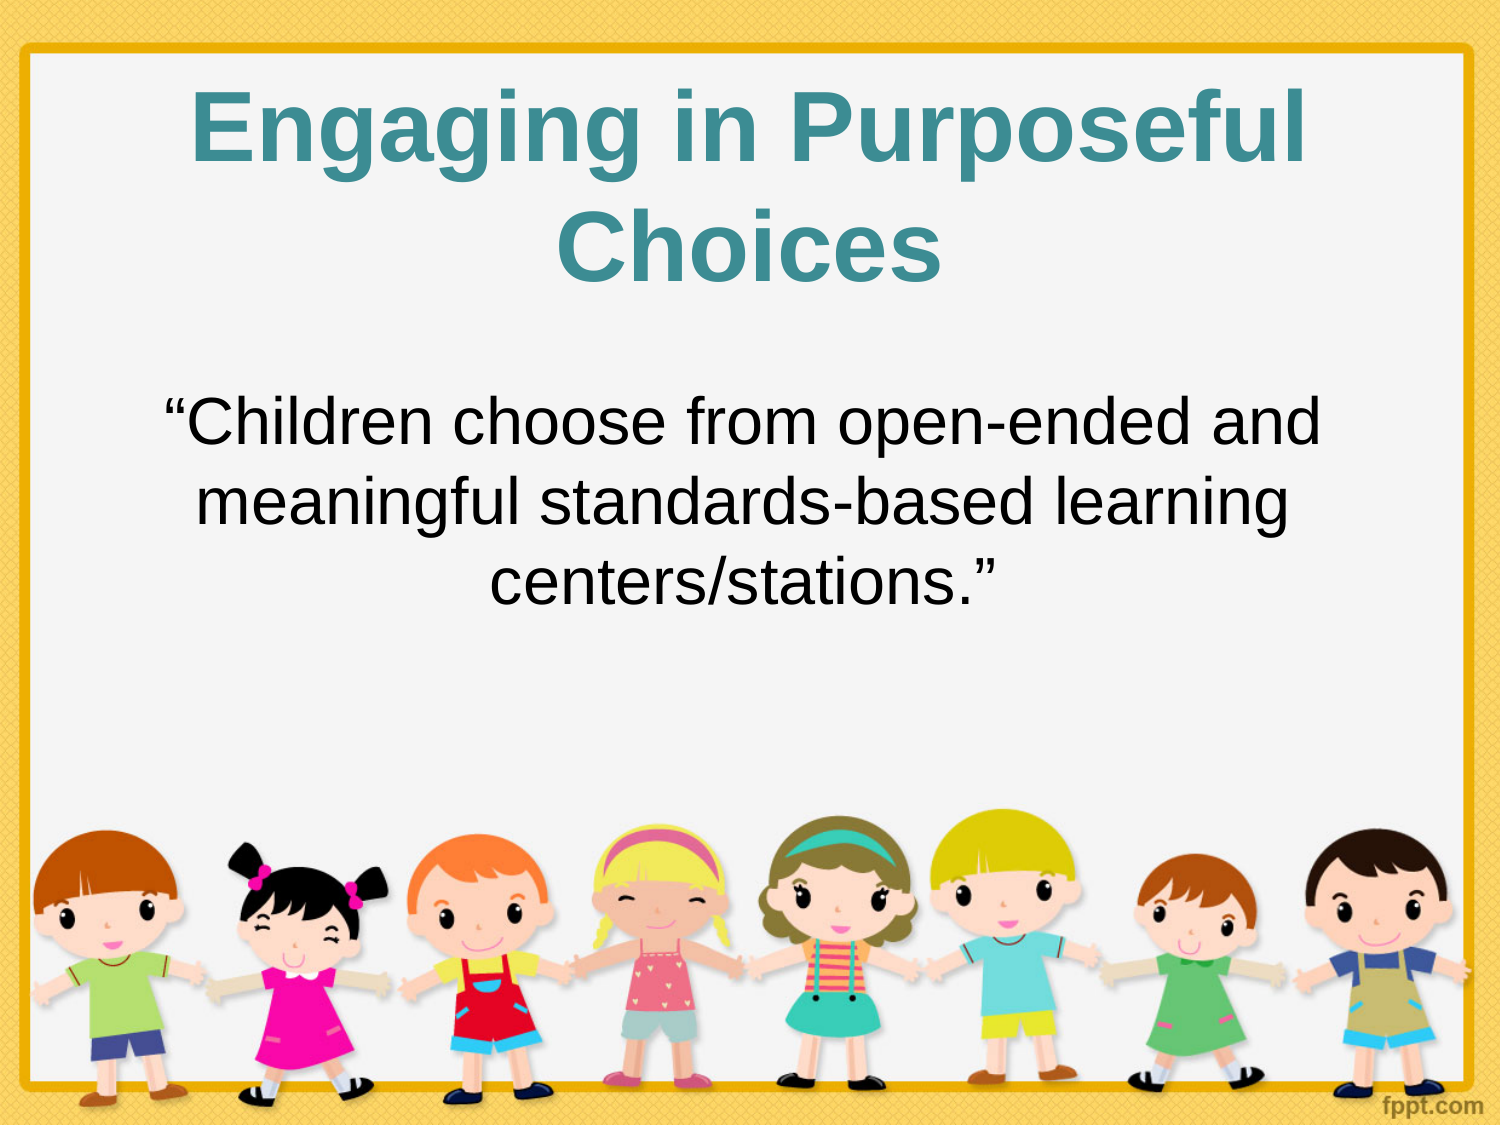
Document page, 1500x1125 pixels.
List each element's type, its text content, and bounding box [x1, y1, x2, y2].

list “Children choose from open-ended and meaningful standards-based learning centers/stations.” [50, 370, 1438, 1063]
picture [0, 0, 1500, 1125]
title Engaging in Purposeful Choices [75, 87, 1425, 275]
